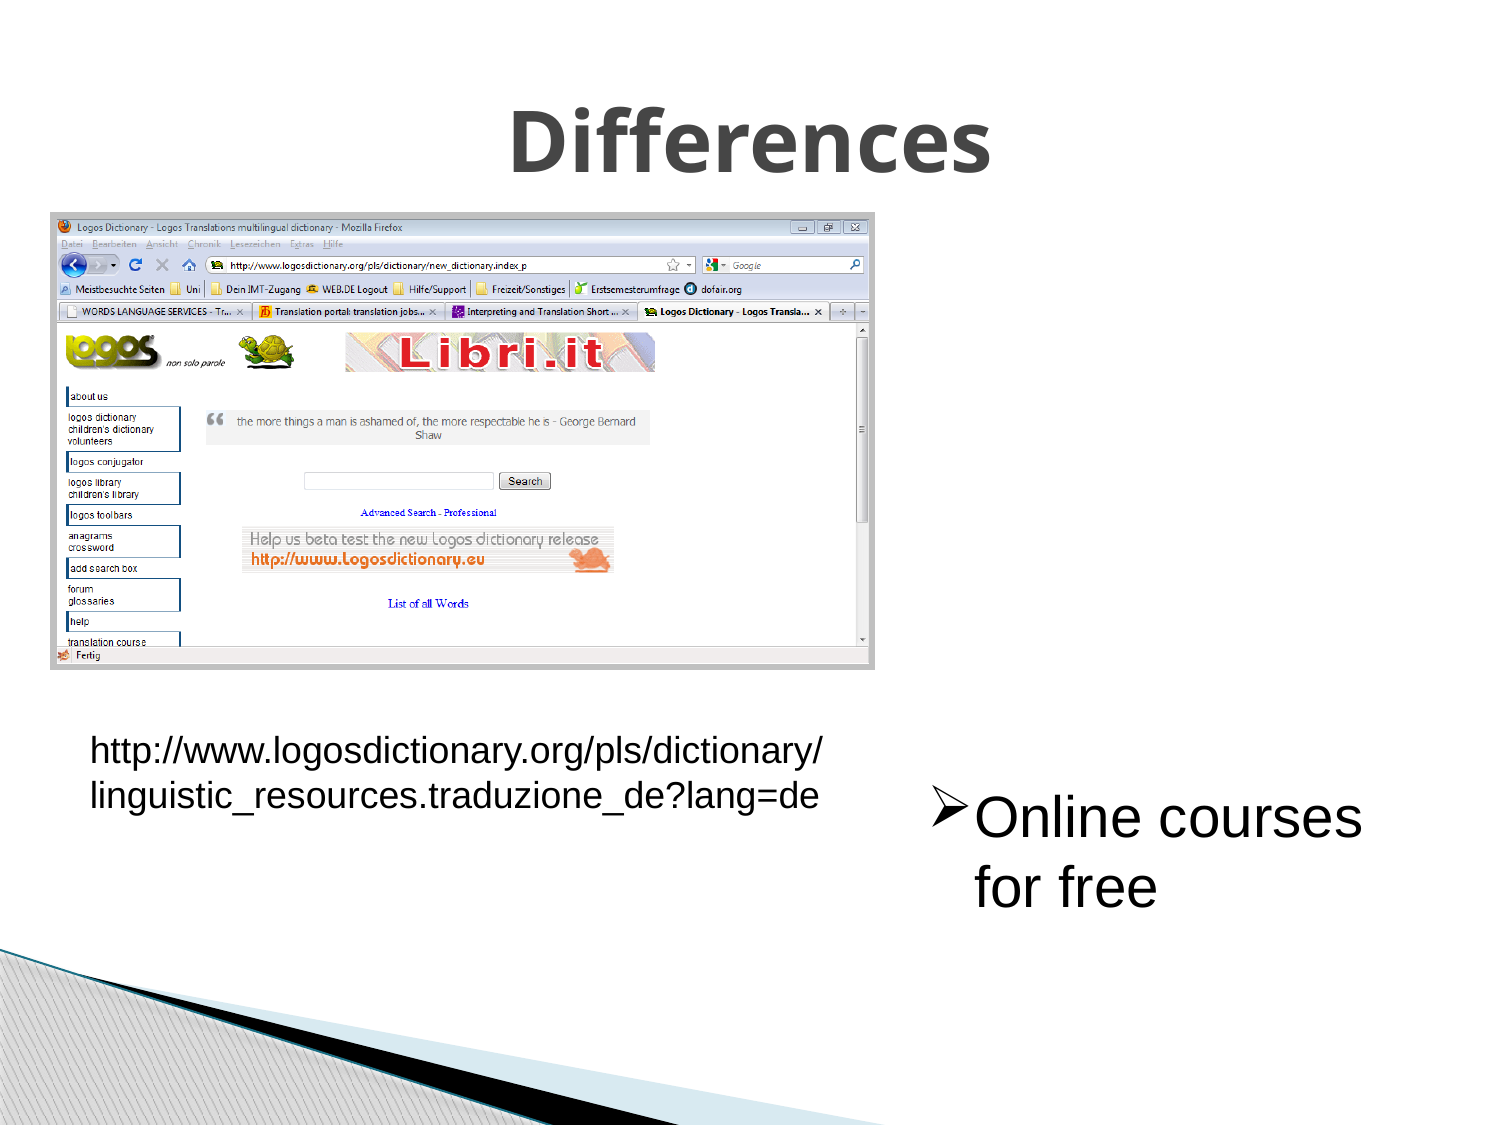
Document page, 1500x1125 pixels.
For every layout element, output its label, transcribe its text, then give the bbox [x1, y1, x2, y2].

title Differences [75, 45, 1425, 233]
text_box http://www.logosdictionary.org/pls/dictionary/linguistic_resources.traduzione_de?lang=de [75, 718, 850, 824]
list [49, 212, 876, 670]
text_box Online courses for free [912, 771, 1438, 927]
